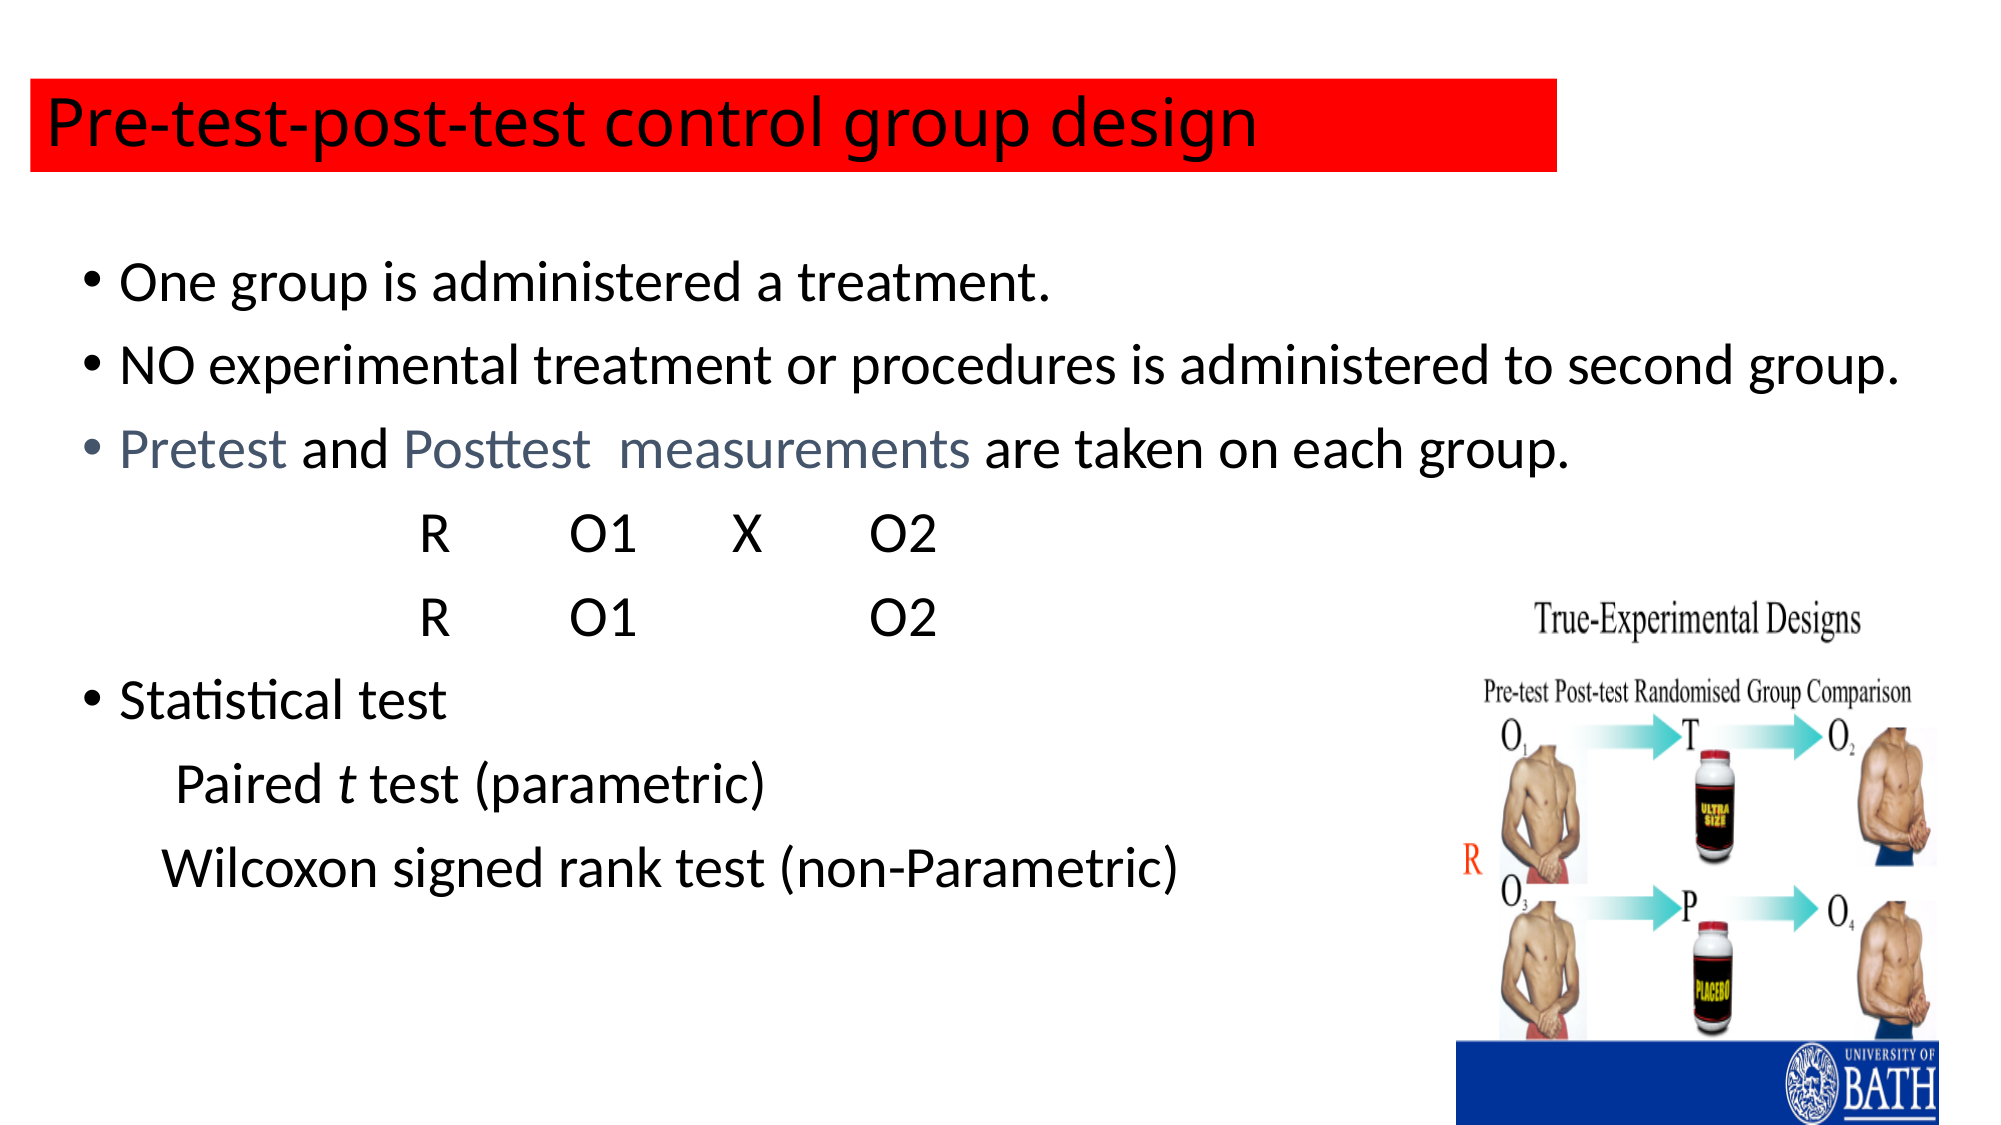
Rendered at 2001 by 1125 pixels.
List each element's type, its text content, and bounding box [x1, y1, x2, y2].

picture [1456, 562, 1939, 1125]
title Pre-test-post-test control group design [30, 78, 1557, 172]
list One group is administered a treatment. NO experimental treatment or procedures is administered to second group. Pretest and Posttest measurements are taken on each group. R O1 X O2 R O1 O2 Statistical test Paired t test (parametric) Wilcoxon signed rank test (non-Parametric) [67, 243, 1961, 1016]
